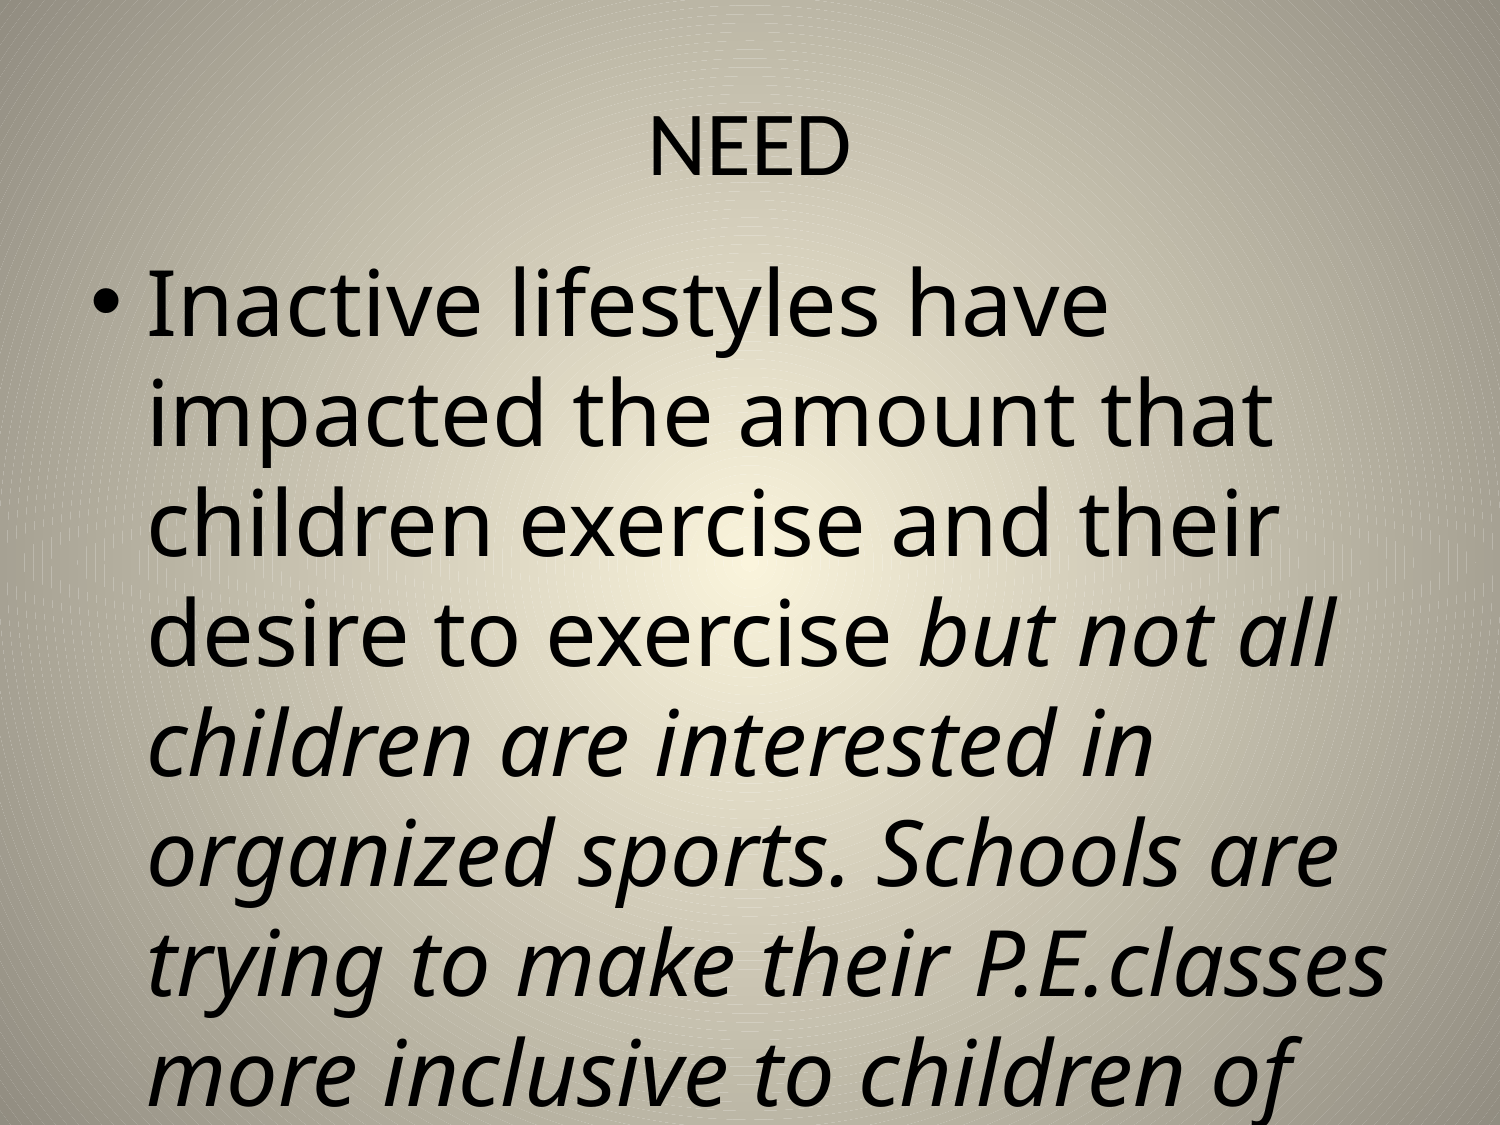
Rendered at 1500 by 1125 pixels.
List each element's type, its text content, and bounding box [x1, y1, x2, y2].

list Inactive lifestyles have impacted the amount that children exercise and their desire to exercise but not all children are interested in organized sports. Schools are trying to make their P.E.classes more inclusive to children of different sizes, abilities and interests. [75, 237, 1425, 980]
title NEED [75, 45, 1425, 233]
